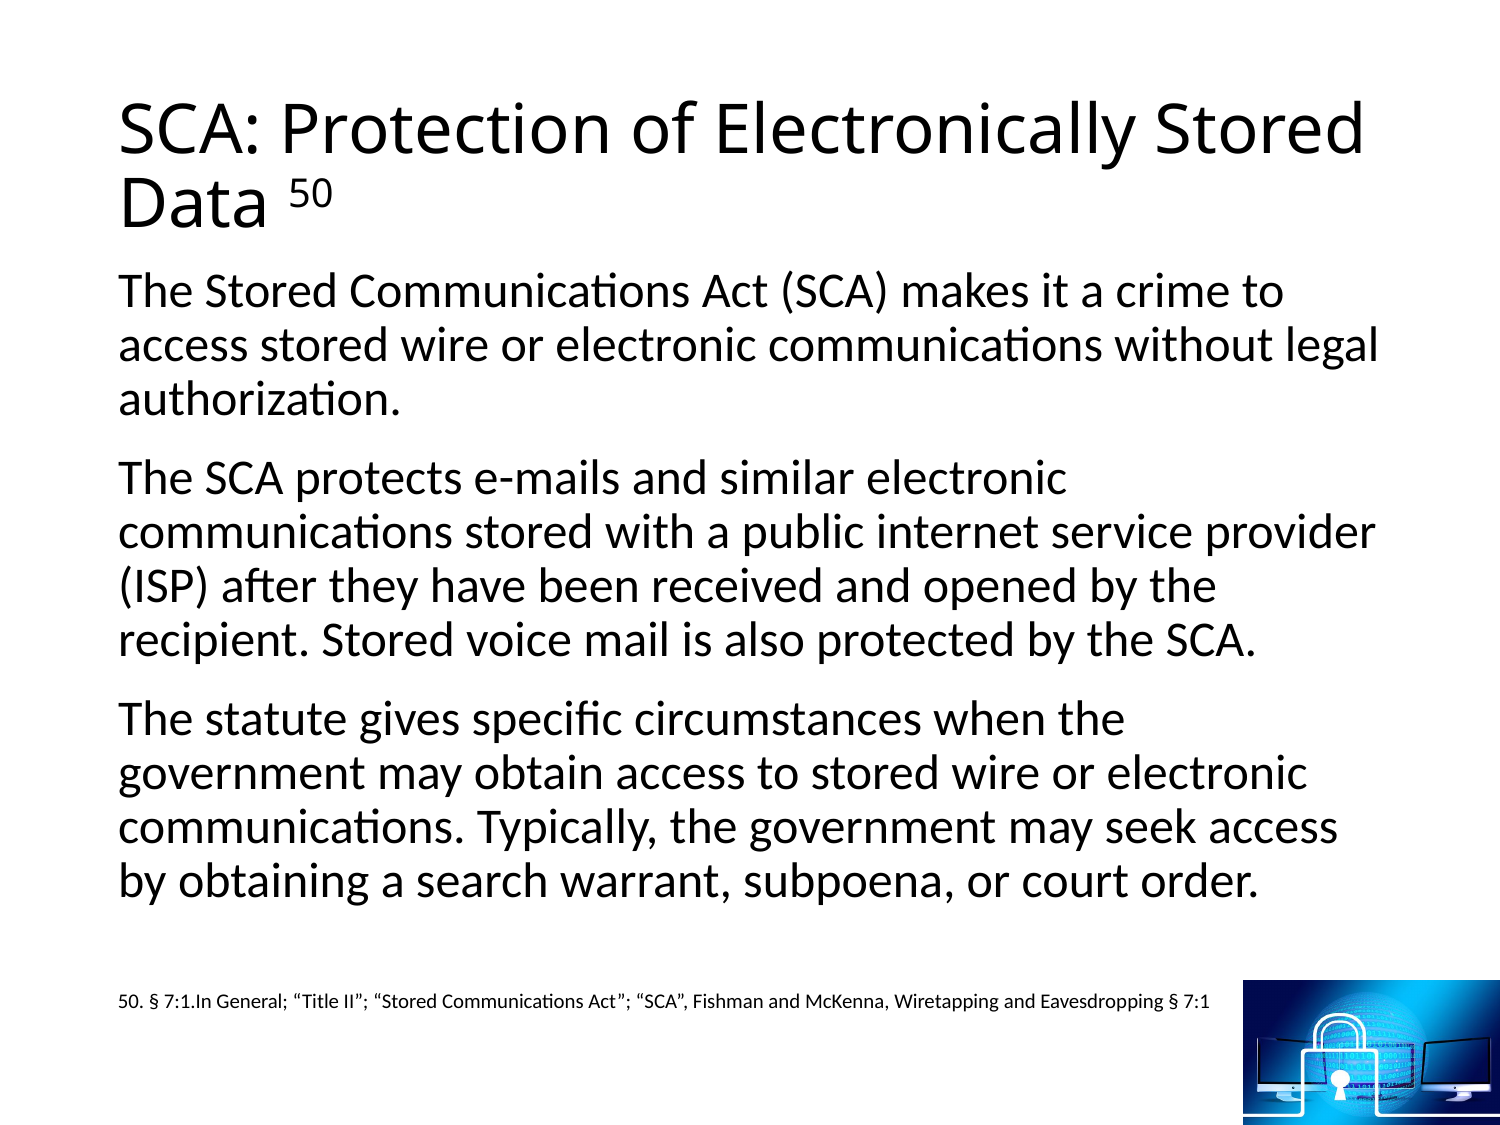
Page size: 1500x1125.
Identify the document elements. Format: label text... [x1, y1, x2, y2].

list The Stored Communications Act (SCA) makes it a crime to access stored wire or electronic communications without legal authorization. The SCA protects e-mails and similar electronic communications stored with a public internet service provider (ISP) after they have been received and opened by the recipient. Stored voice mail is also protected by the SCA. The statute gives specific circumstances when the government may obtain access to stored wire or electronic communications. Typically, the government may seek access by obtaining a search warrant, subpoena, or court order. [102, 256, 1398, 917]
picture [1243, 980, 1500, 1125]
text_box 50. § 7:1.In General; “Title II”; “Stored Communications Act”; “SCA”, Fishman and McKenna, Wiretapping and Eavesdropping § 7:1 [103, 980, 1243, 1046]
title SCA: Protection of Electronically Stored Data 50 [102, 59, 1440, 278]
